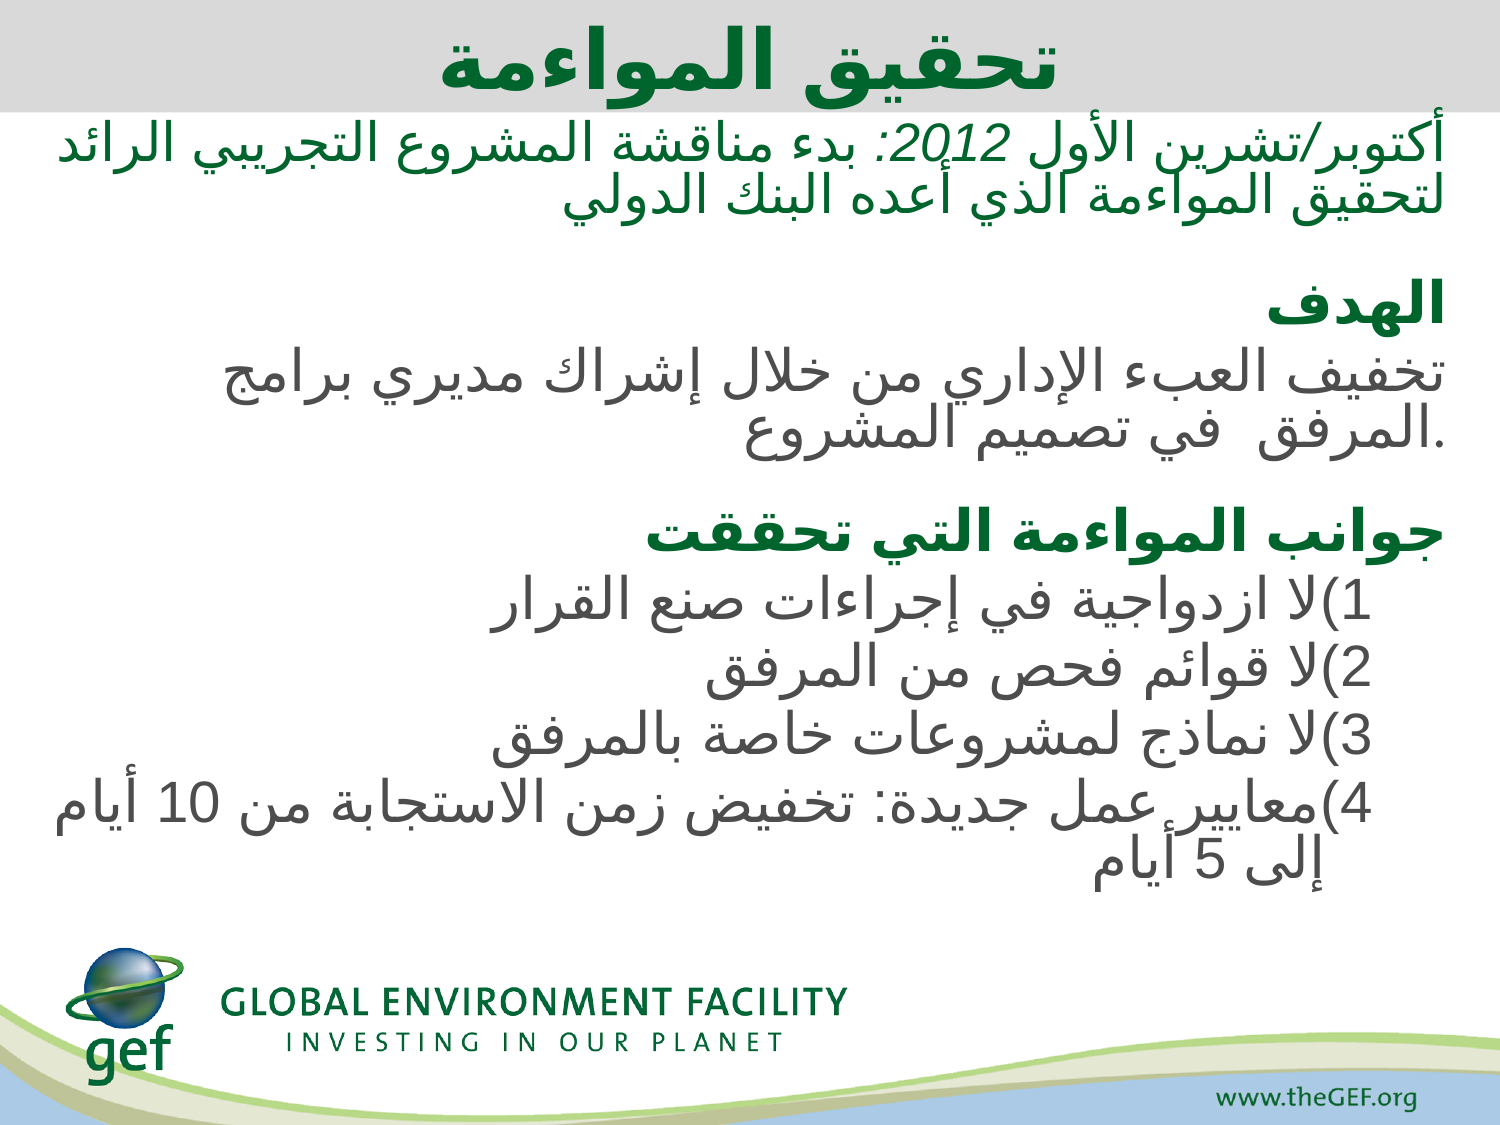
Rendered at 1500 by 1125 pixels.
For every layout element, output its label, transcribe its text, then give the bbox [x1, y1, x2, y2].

list أكتوبر/تشرين الأول 2012: بدء مناقشة المشروع التجريبي الرائد لتحقيق المواءمة الذي أعده البنك الدولي الهدف تخفيف العبء الإداري من خلال إشراك مديري برامج المرفق في تصميم المشروع. جوانب المواءمة التي تحققت لا ازدواجية في إجراءات صنع القرار لا قوائم فحص من المرفق لا نماذج لمشروعات خاصة بالمرفق معايير عمل جديدة: تخفيض زمن الاستجابة من 10 أيام إلى 5 أيام [24, 112, 1463, 943]
picture [0, 920, 1500, 1125]
text_box تحقيق المواءمة [0, 0, 1500, 113]
